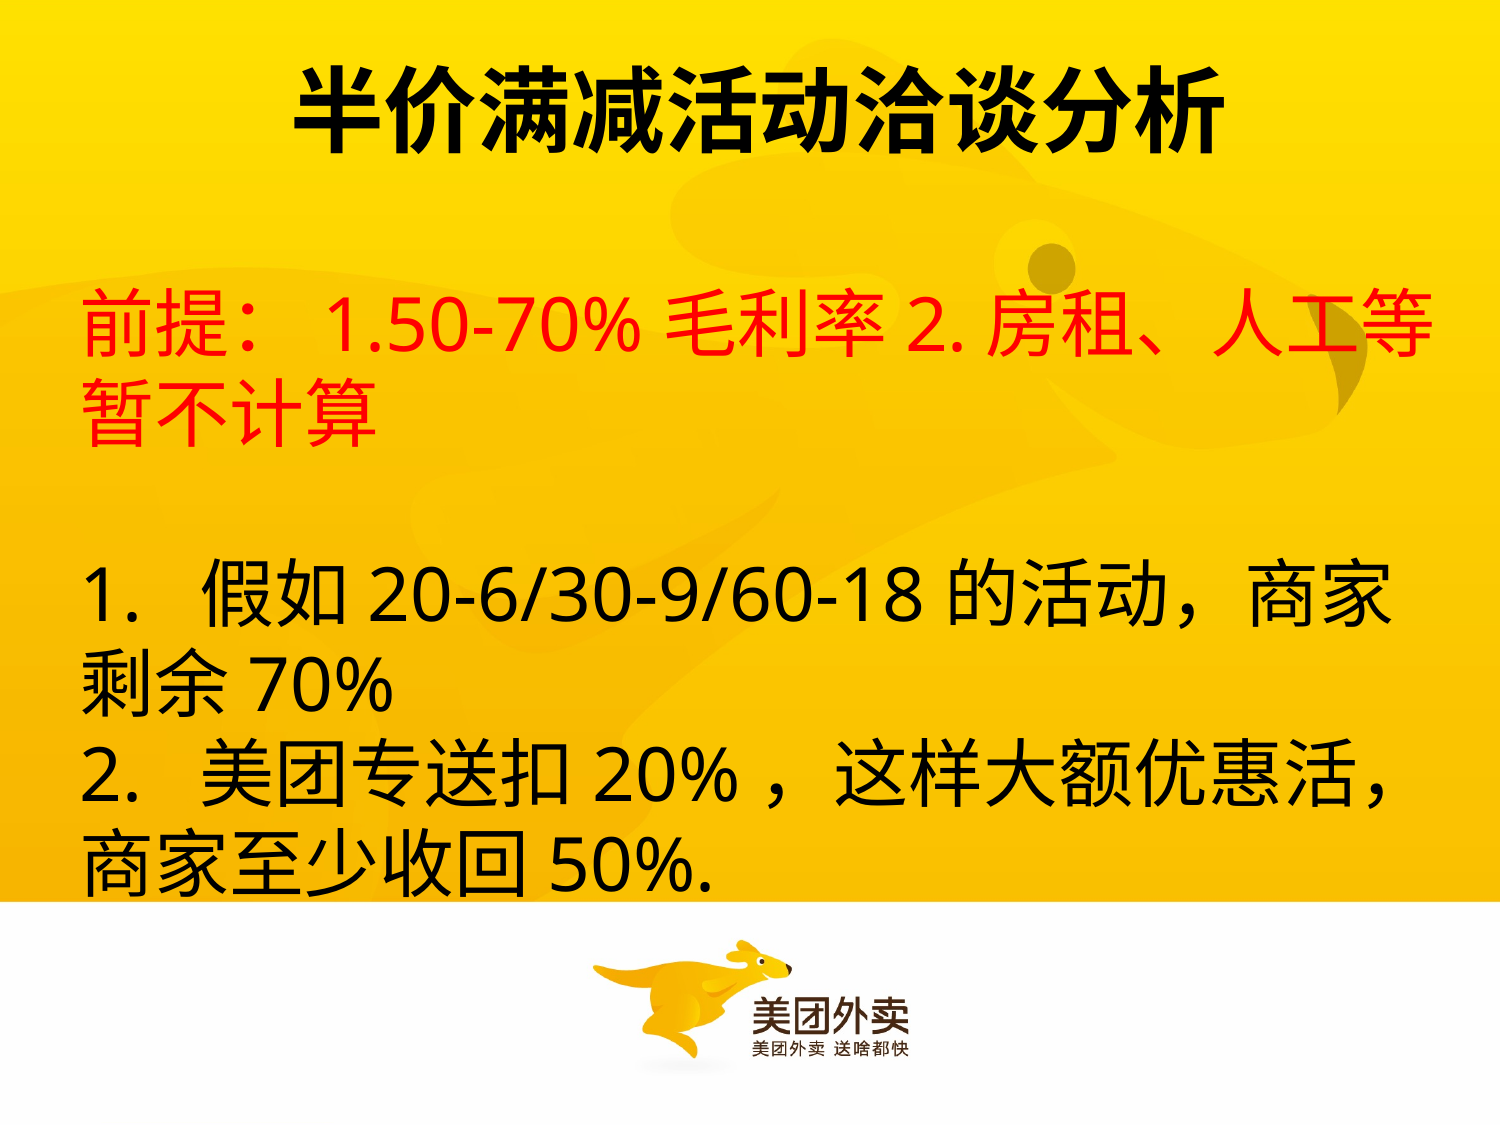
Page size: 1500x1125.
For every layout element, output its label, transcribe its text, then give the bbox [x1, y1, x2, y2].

subtitle 半价满减活动洽谈分析 前提：1.50-70%毛利率2.房租、人工等暂不计算 1. 假如20-6/30-9/60-18的活动，商家剩余70% 2. 美团专送扣20%，这样大额优惠活，商家至少收回50%. [64, 43, 1454, 1106]
picture [0, 0, 1500, 1125]
